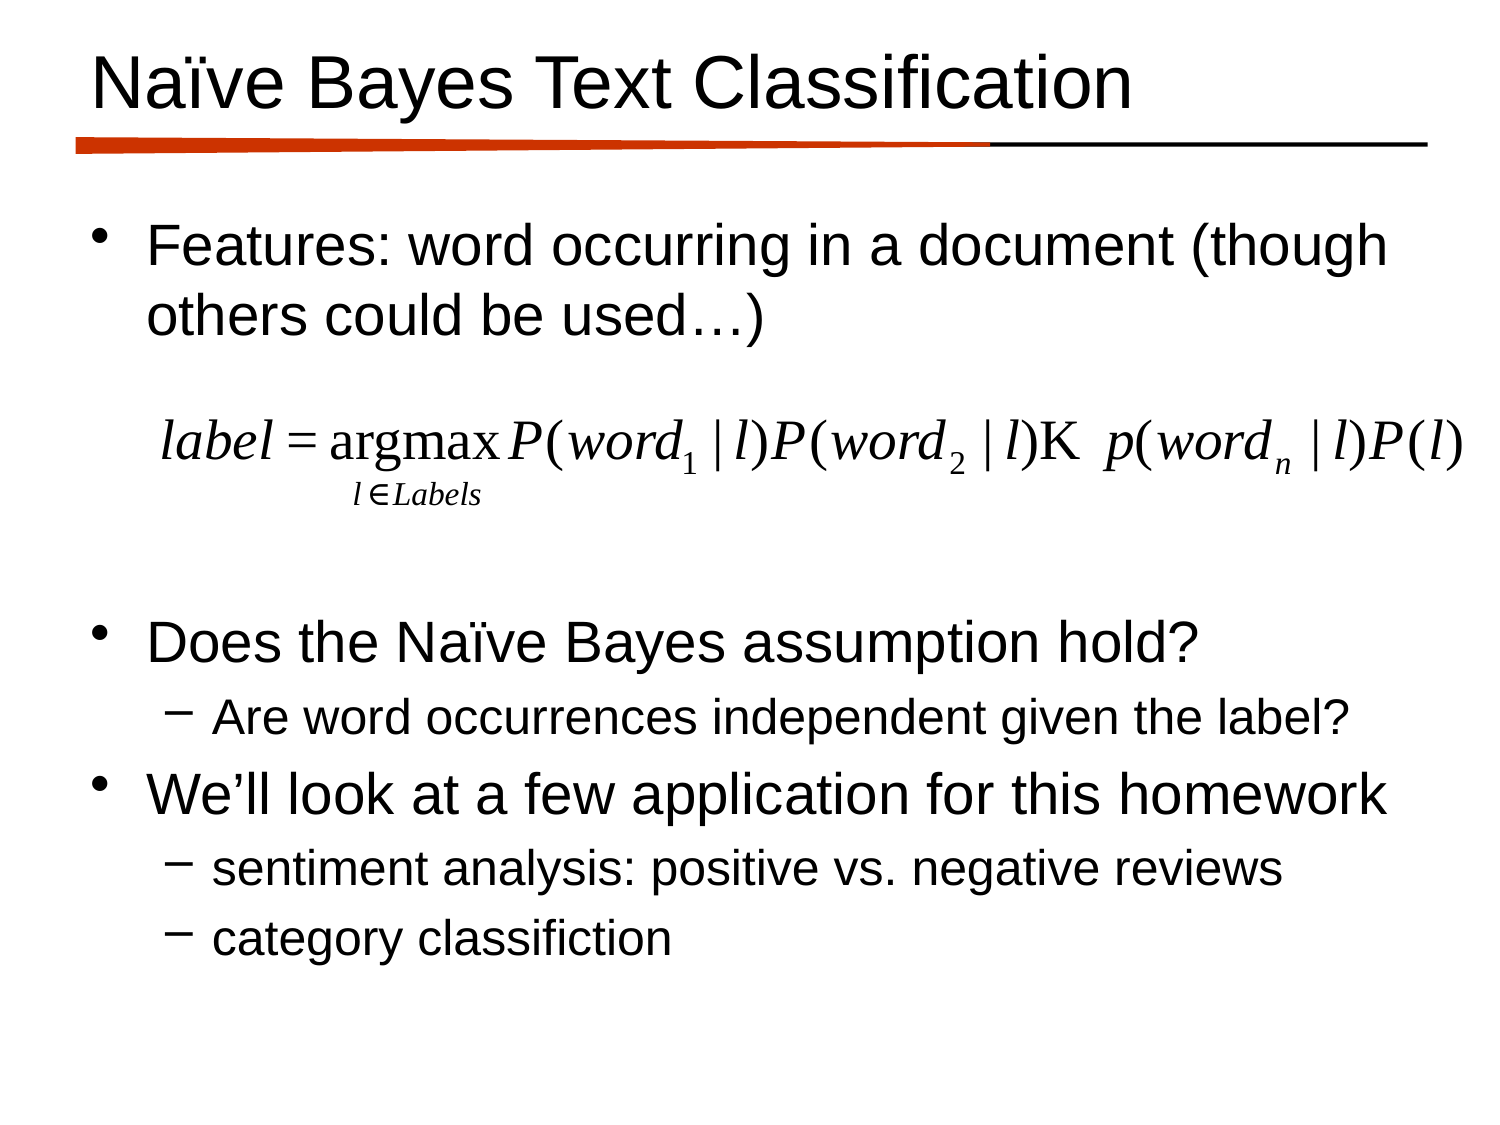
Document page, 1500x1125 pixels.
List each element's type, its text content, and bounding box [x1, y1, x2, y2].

list Features: word occurring in a document (though others could be used…) Does the Naïve Bayes assumption hold? Are word occurrences independent given the label? We’ll look at a few application for this homework sentiment analysis: positive vs. negative reviews category classifiction [74, 199, 1426, 1006]
title Naïve Bayes Text Classification [74, 24, 1426, 133]
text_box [149, 412, 1469, 513]
